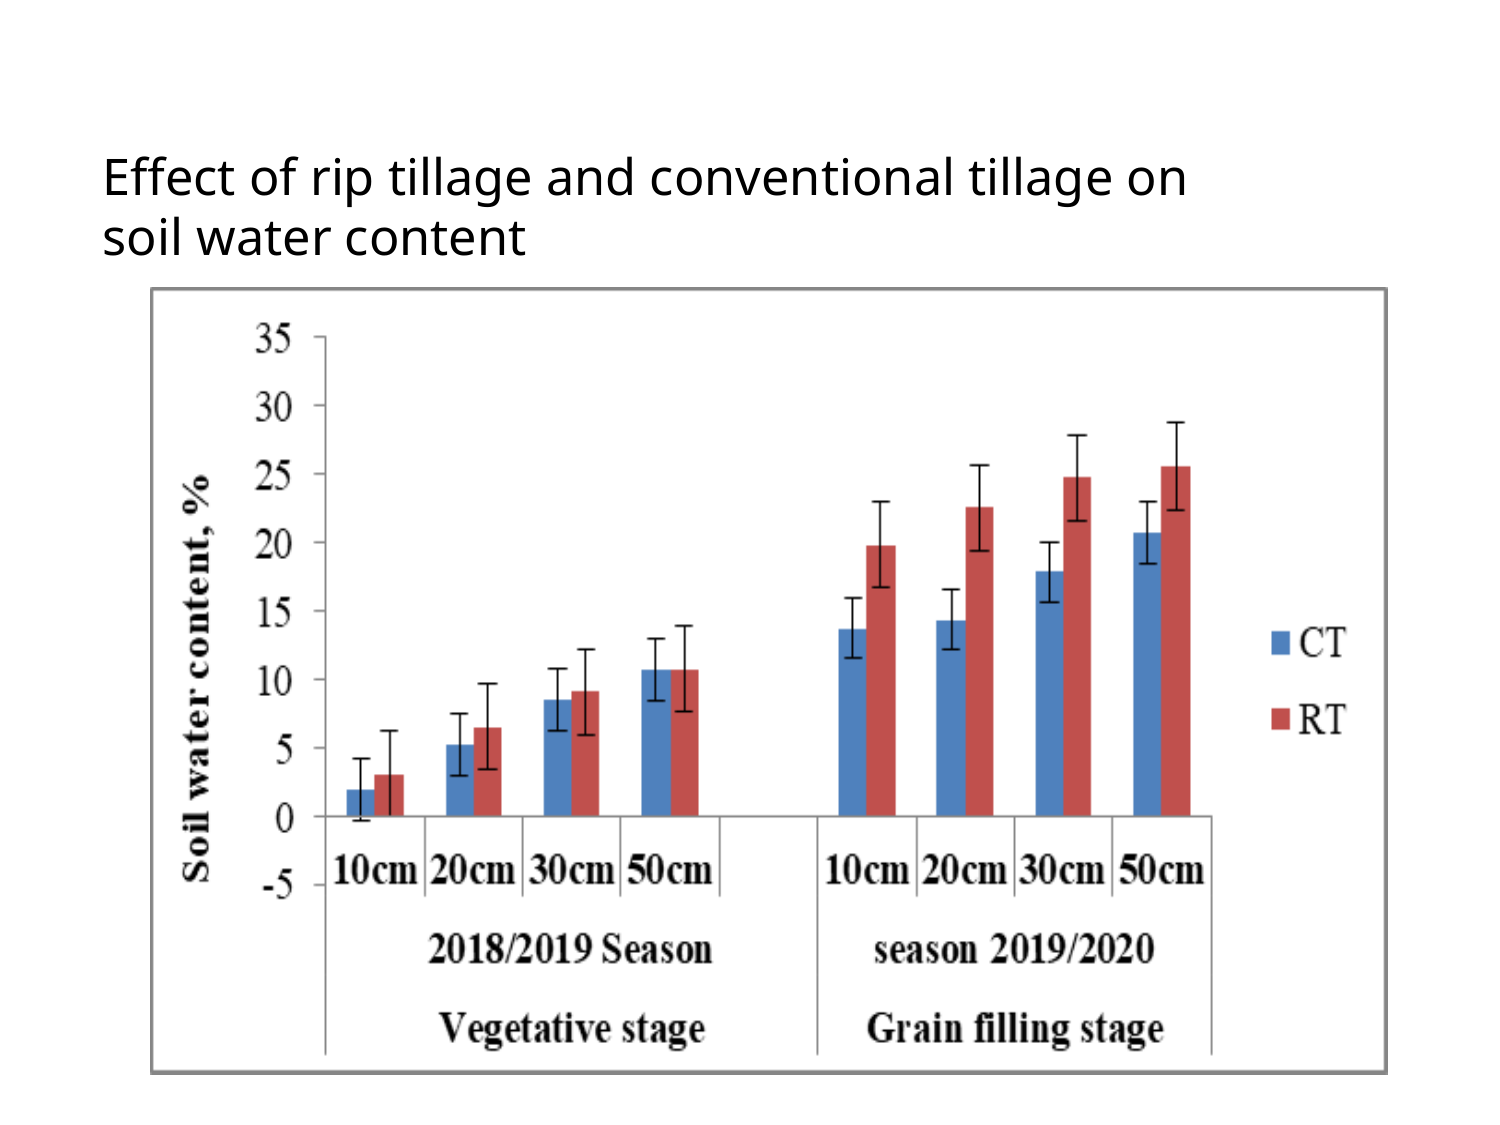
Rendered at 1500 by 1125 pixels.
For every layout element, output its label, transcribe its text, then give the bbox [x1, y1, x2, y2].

subtitle Effect of rip tillage and conventional tillage on soil water content [87, 137, 1213, 275]
picture [149, 287, 1388, 1076]
